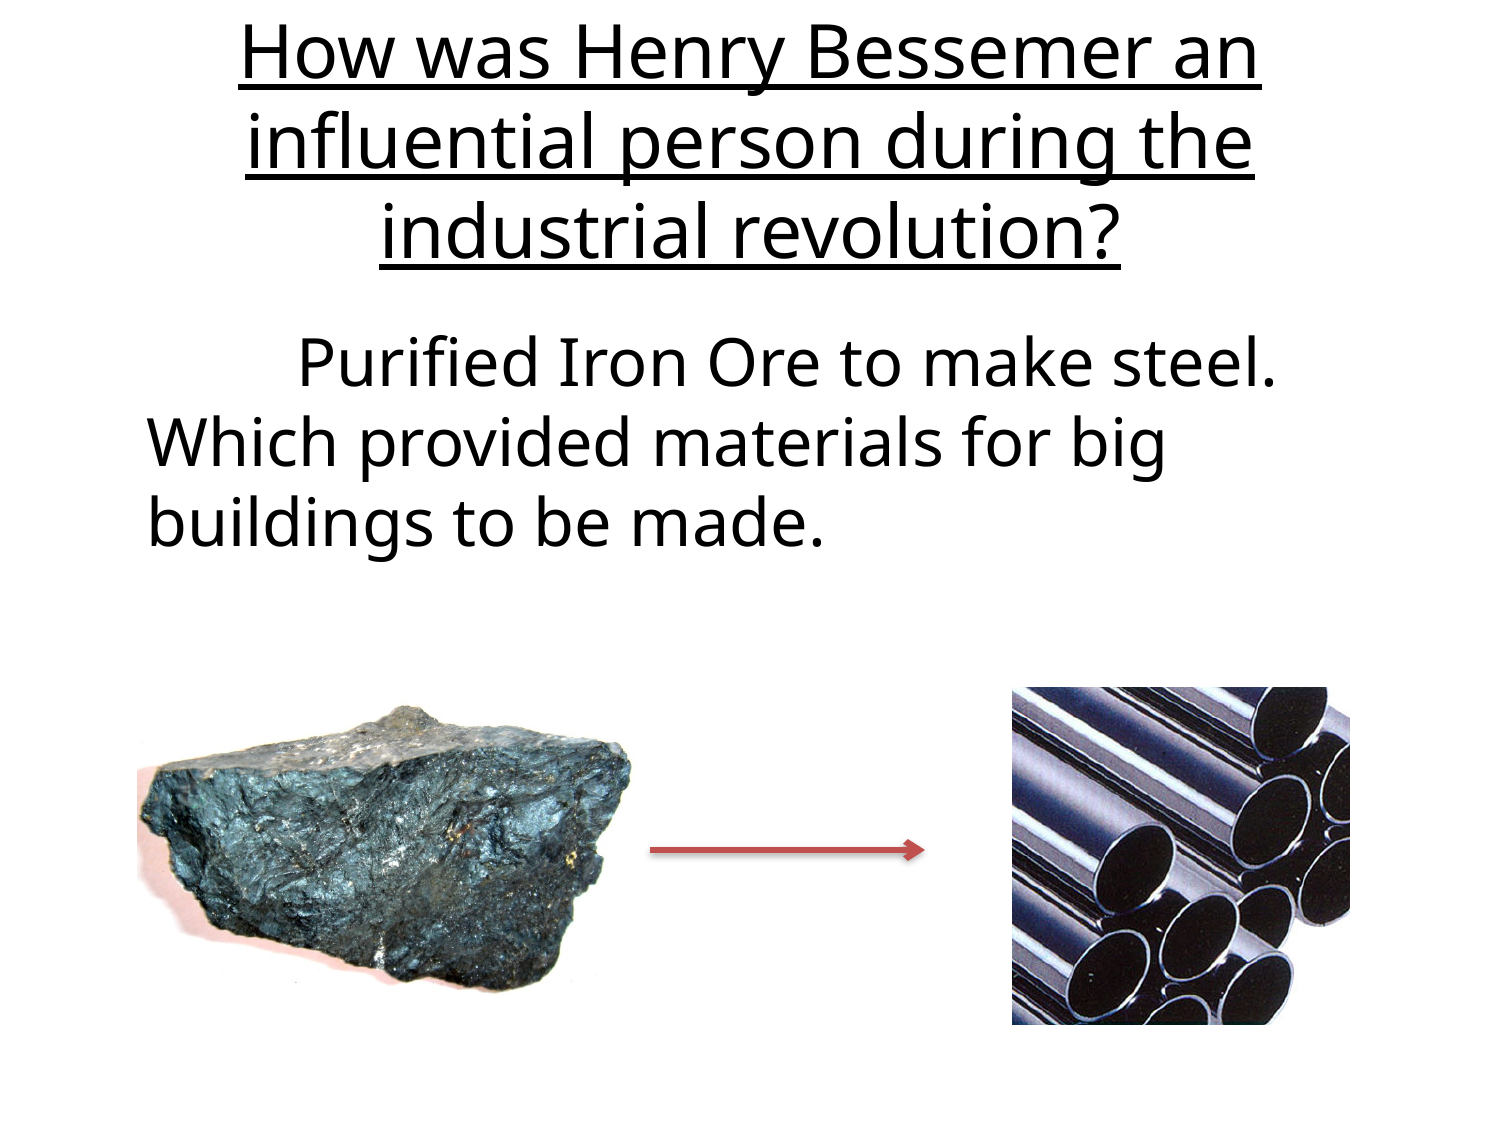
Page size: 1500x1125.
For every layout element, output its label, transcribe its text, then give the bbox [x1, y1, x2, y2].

picture [137, 699, 636, 1003]
picture [1012, 687, 1351, 1026]
list Purified Iron Ore to make steel. Which provided materials for big buildings to be made. [75, 312, 1425, 600]
title How was Henry Bessemer an influential person during the industrial revolution? [75, 45, 1425, 233]
